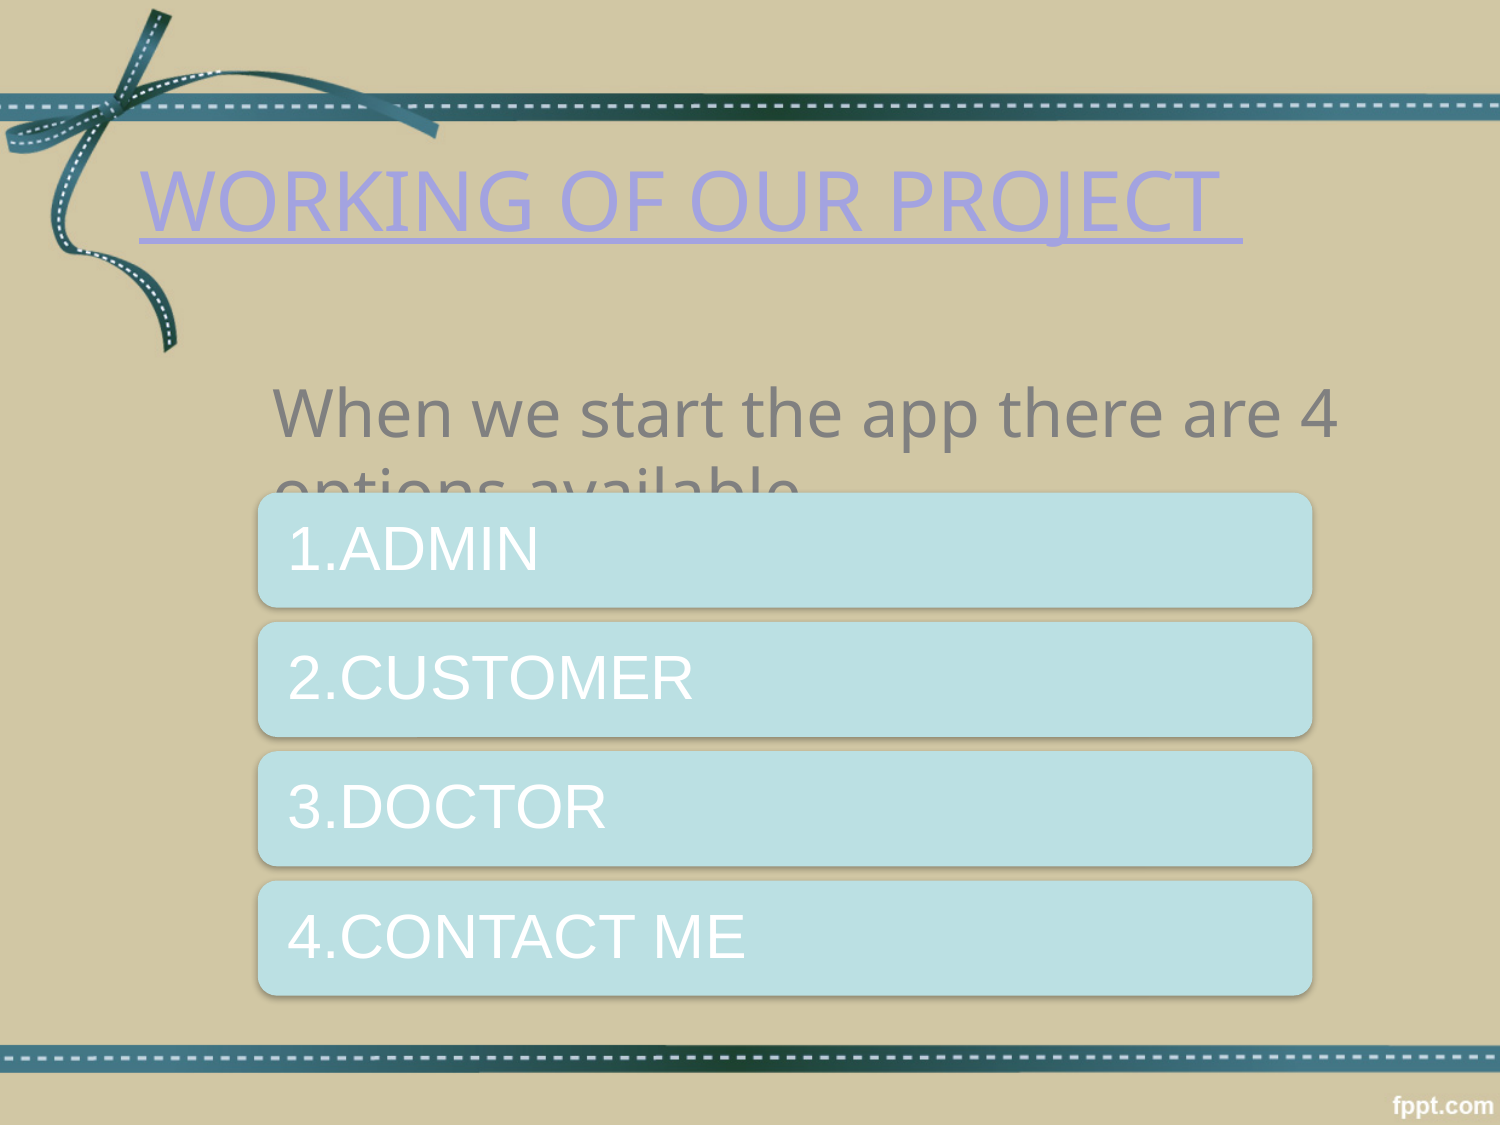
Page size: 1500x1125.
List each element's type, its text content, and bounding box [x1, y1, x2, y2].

text_box WORKING OF OUR PROJECT [0, 140, 1383, 391]
picture [0, 0, 1500, 1125]
text_box When we start the app there are 4 options available [257, 363, 1407, 583]
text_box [257, 491, 1313, 997]
